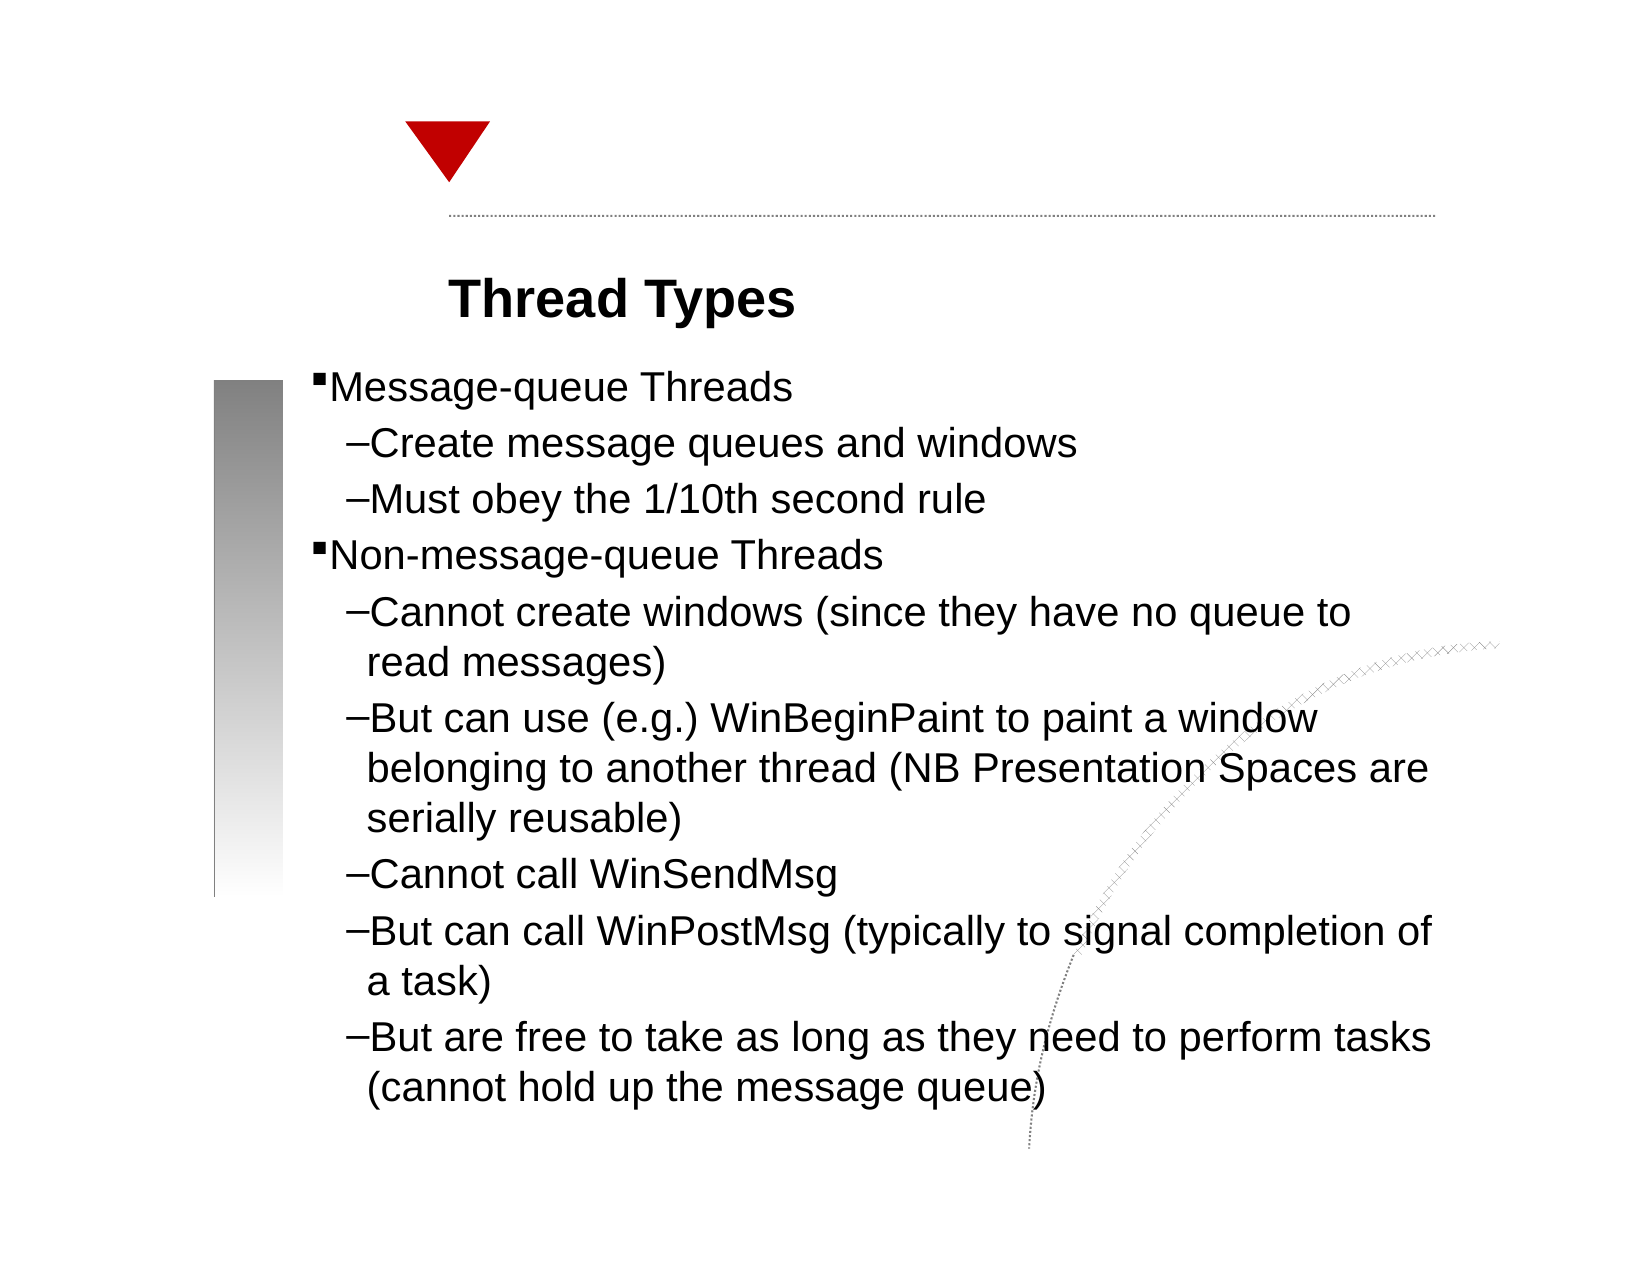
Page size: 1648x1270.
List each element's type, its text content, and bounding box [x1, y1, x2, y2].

text_box Thread Types [448, 263, 1439, 329]
text_box Message-queue Threads Create message queues and windows Must obey the 1/10th second rule Non-message-queue Threads Cannot create windows (since they have no queue to read messages) But can use (e.g.) WinBeginPaint to paint a window belonging to another thread (NB Presentation Spaces are serially reusable) Cannot call WinSendMsg But can call WinPostMsg (typically to signal completion of a task) But are free to take as long as they need to perform tasks (cannot hold up the message queue) [310, 359, 1434, 1110]
